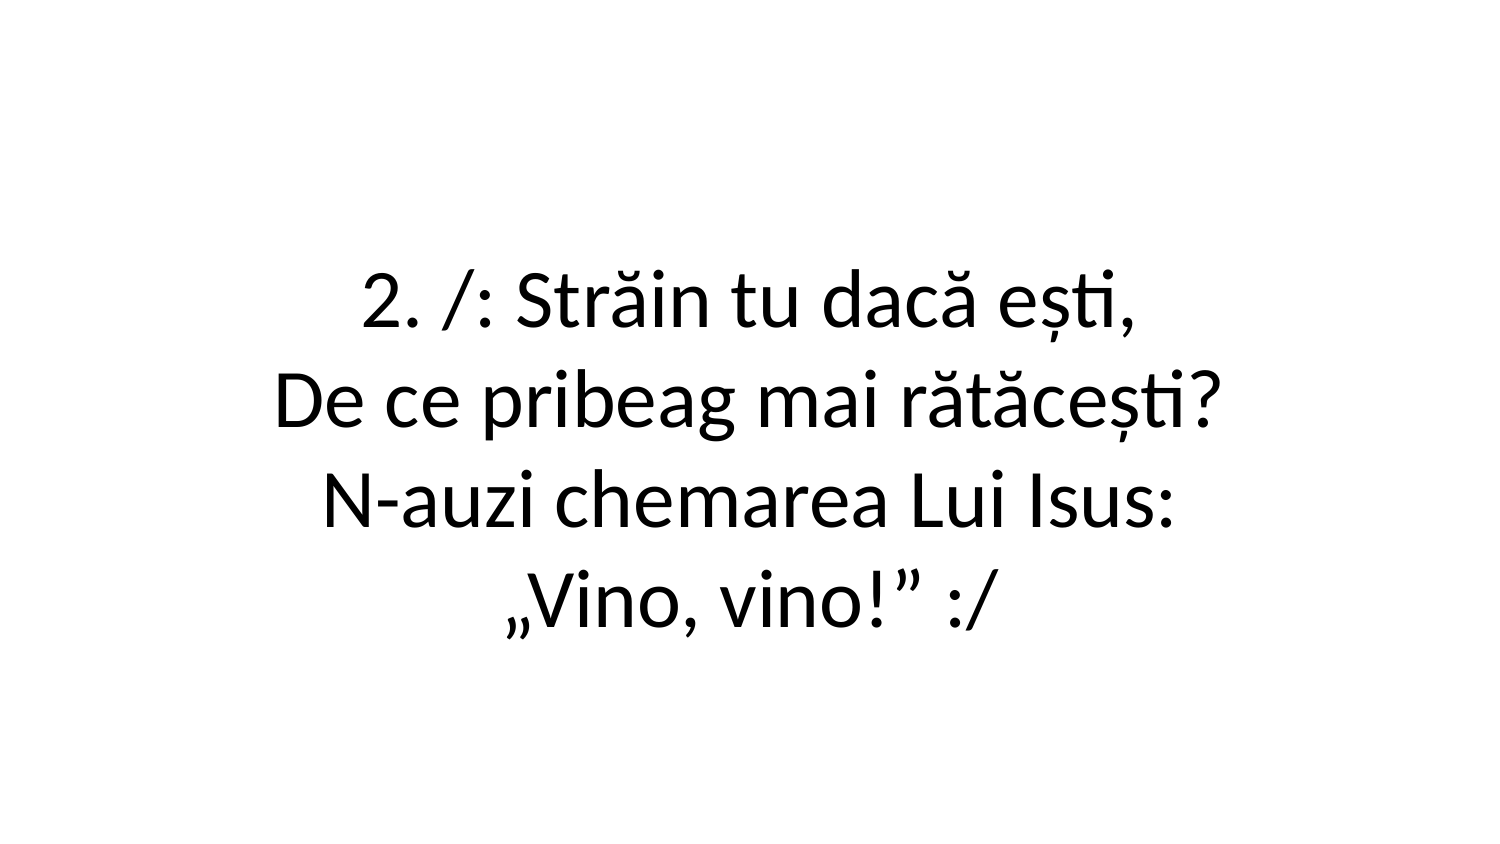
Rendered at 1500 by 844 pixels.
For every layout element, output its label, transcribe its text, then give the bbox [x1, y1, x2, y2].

text_box 2. /: Străin tu dacă ești, De ce pribeag mai rătăcești? N-auzi chemarea Lui Isus: „Vino, vino!” :/ [258, 192, 1242, 652]
